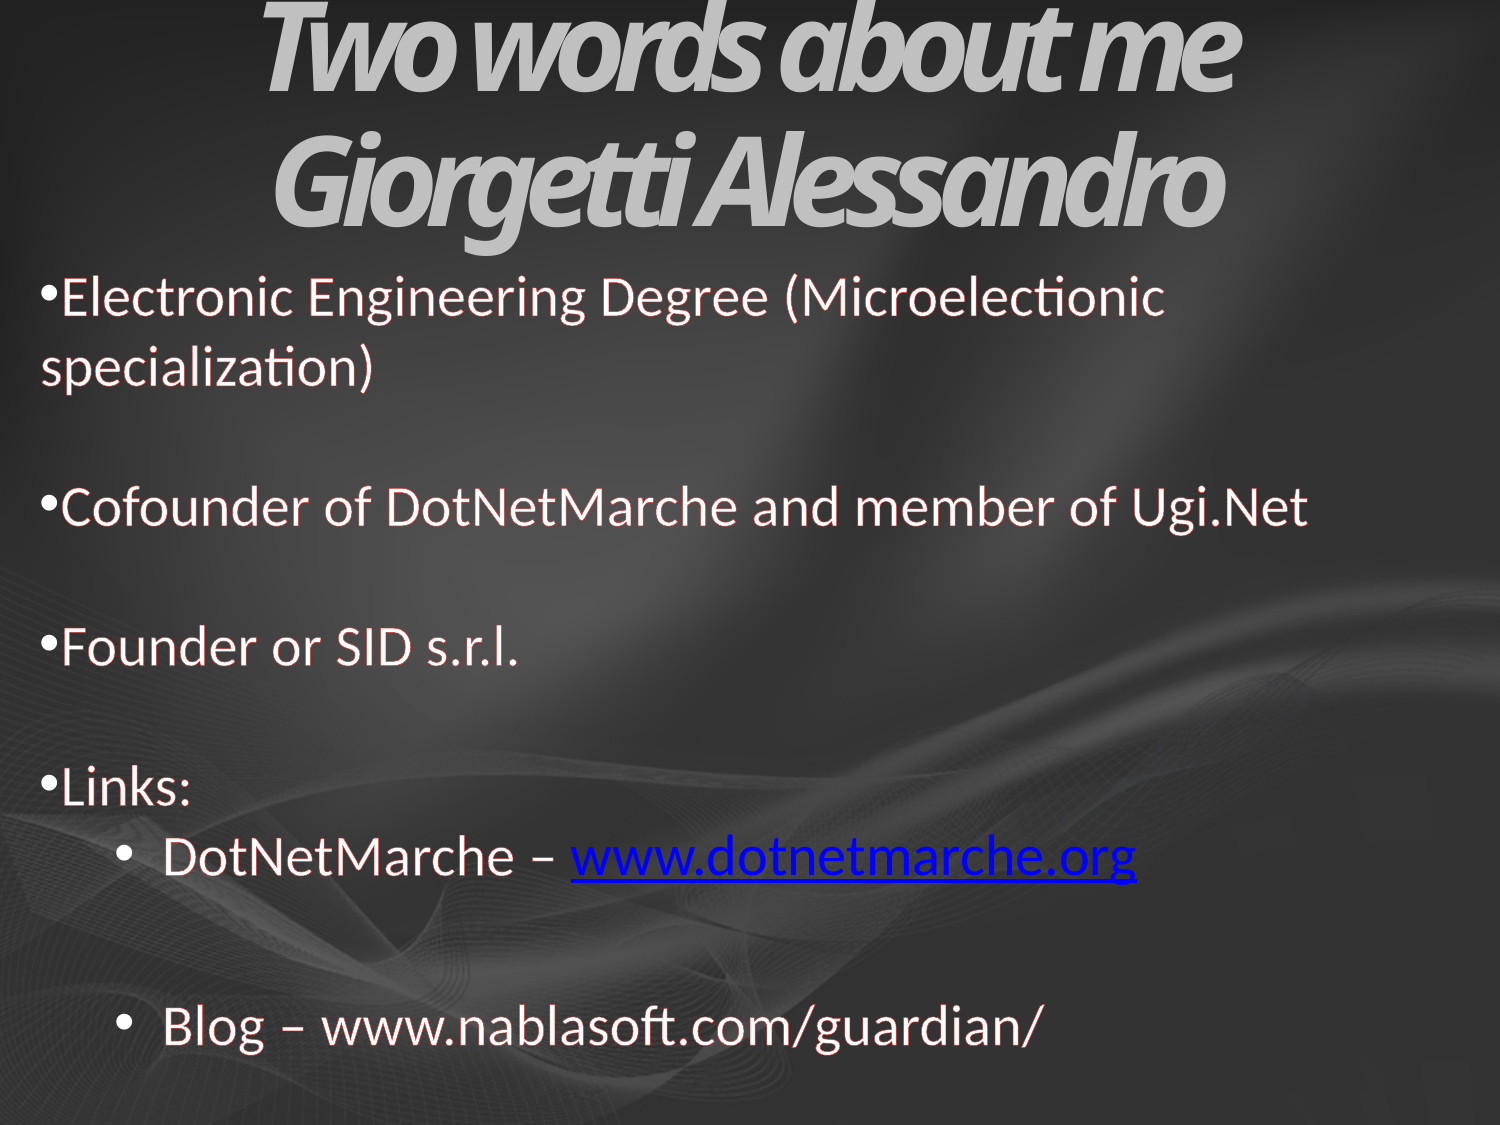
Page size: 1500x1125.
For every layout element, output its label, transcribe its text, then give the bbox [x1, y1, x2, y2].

title Two words about me Giorgetti Alessandro [24, 37, 1476, 201]
picture [0, 0, 1500, 1125]
list Electronic Engineering Degree (Microelectionic specialization) Cofounder of DotNetMarche and member of Ugi.Net Founder or SID s.r.l. Links: DotNetMarche – www.dotnetmarche.org Blog – www.nablasoft.com/guardian/ . [24, 249, 1476, 1088]
